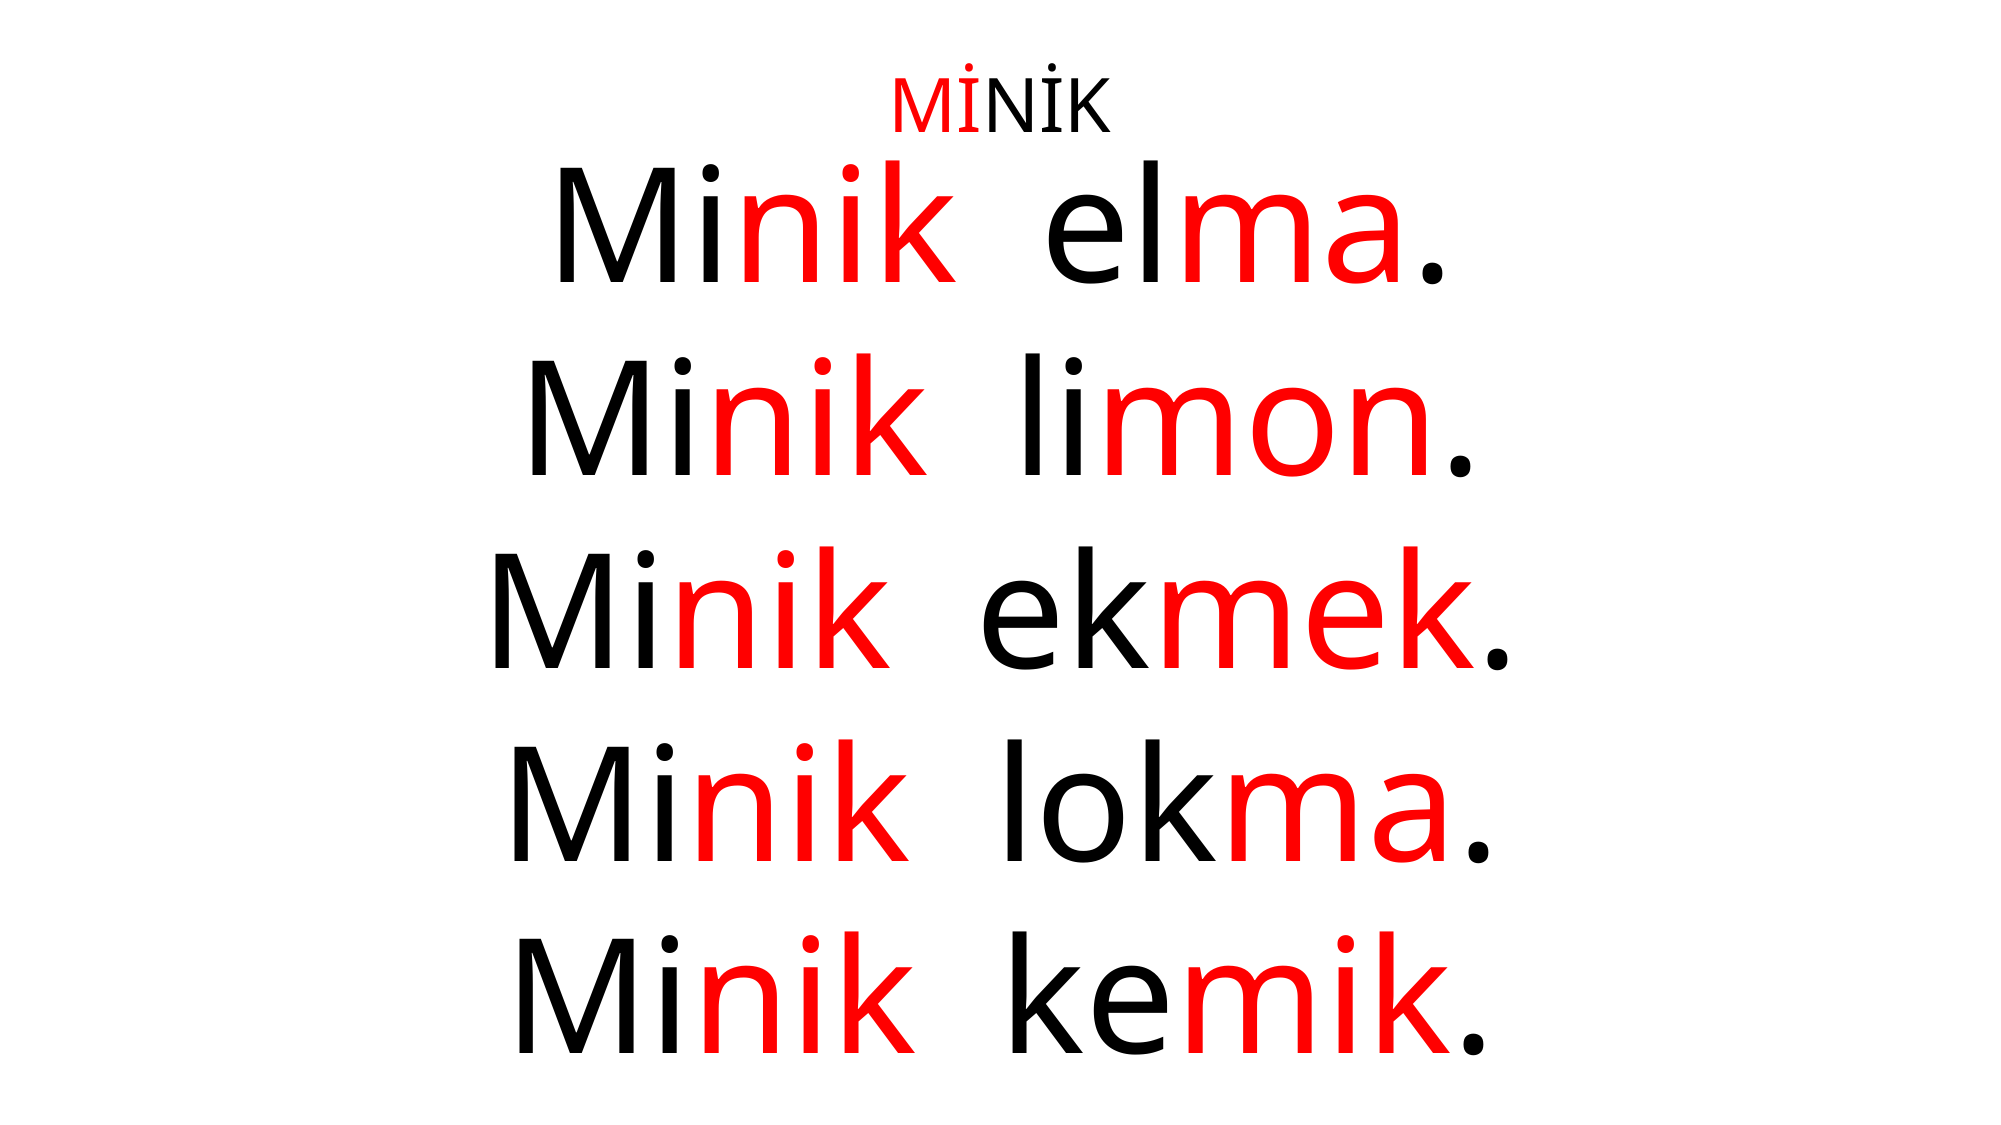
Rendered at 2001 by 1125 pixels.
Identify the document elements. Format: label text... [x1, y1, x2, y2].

title MİNİK [137, 59, 1863, 136]
list Minik elma. Minik limon. Minik ekmek. Minik lokma. Minik kemik. [137, 136, 1863, 1098]
